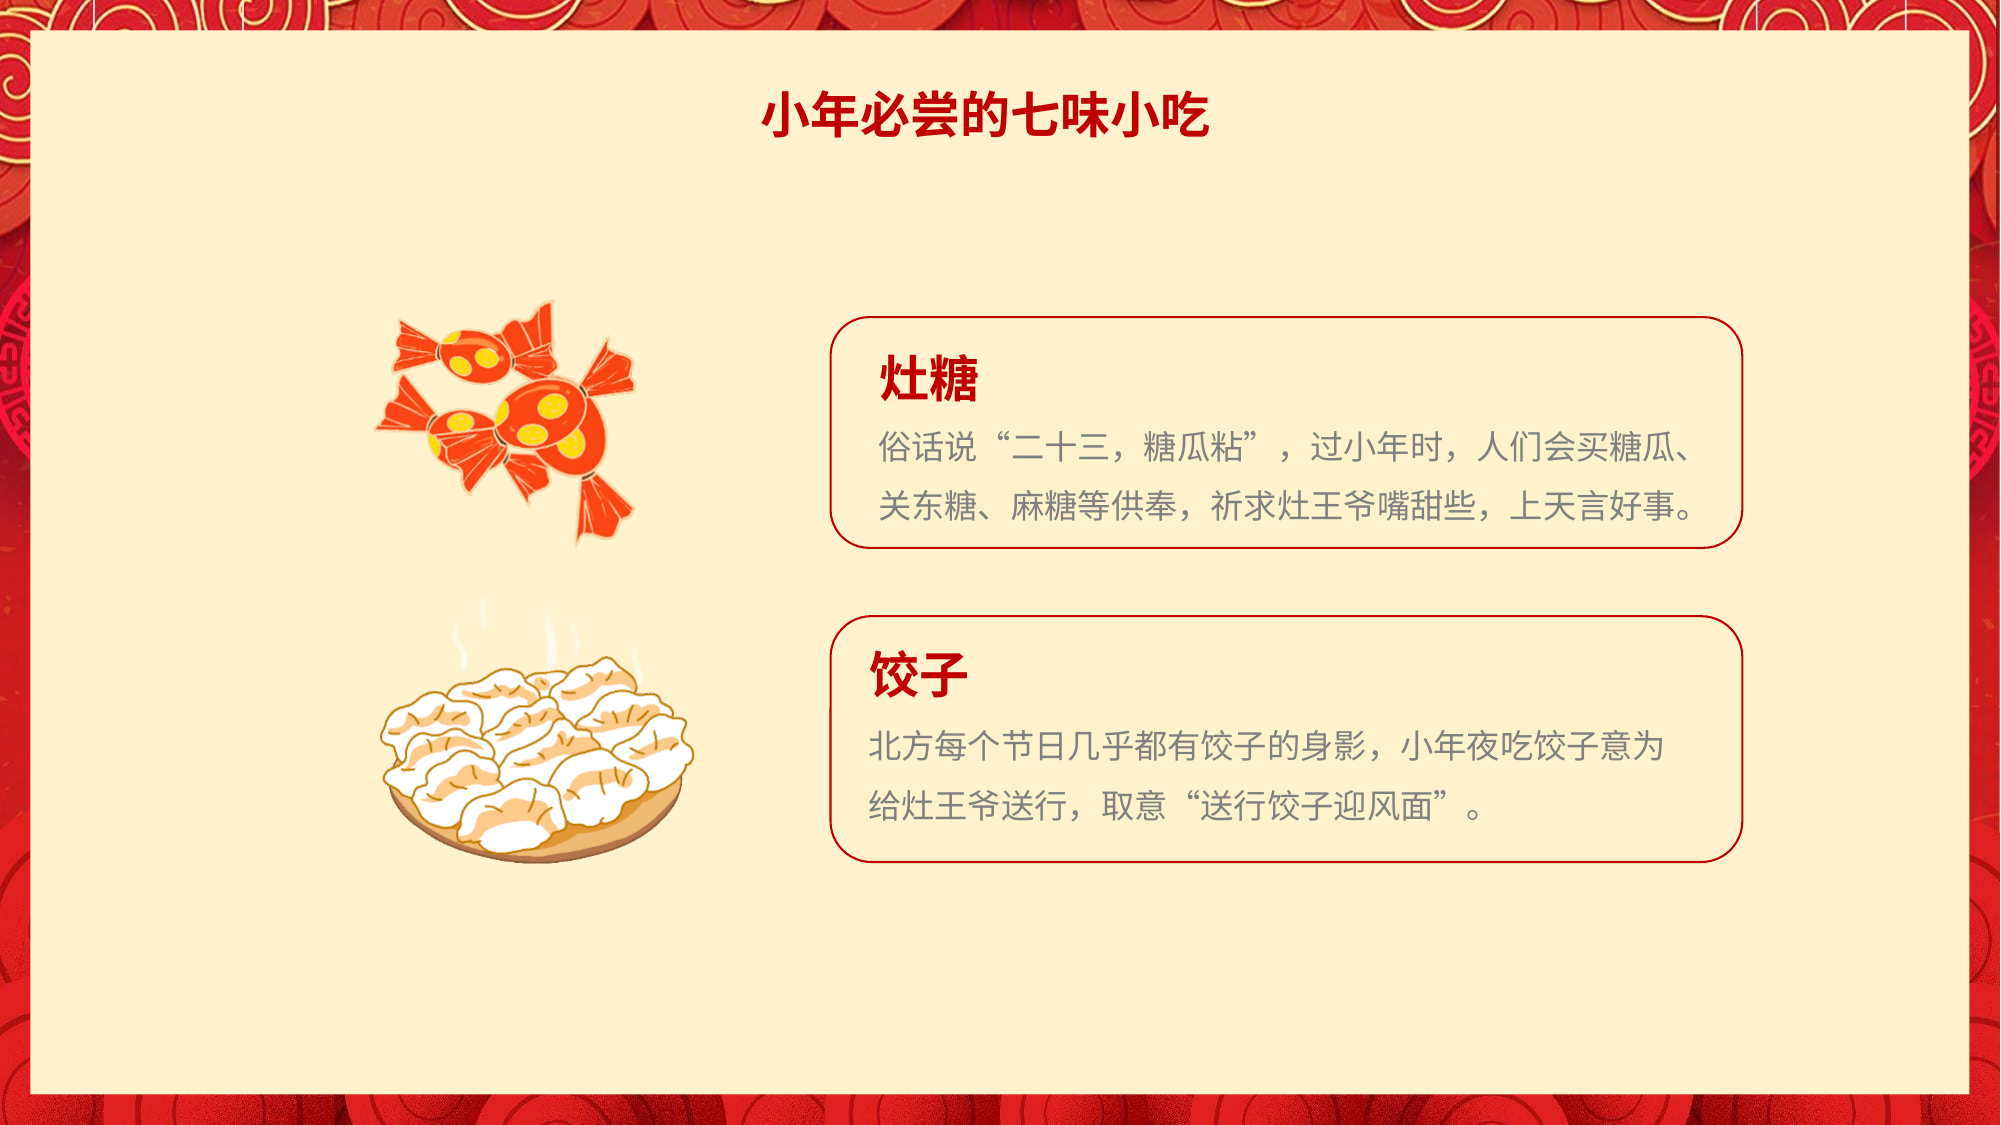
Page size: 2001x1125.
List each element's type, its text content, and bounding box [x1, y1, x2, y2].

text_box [360, 562, 1743, 916]
text_box 小年必尝的七味小吃 [745, 76, 1255, 151]
picture [0, 0, 2000, 1125]
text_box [296, 208, 1743, 626]
